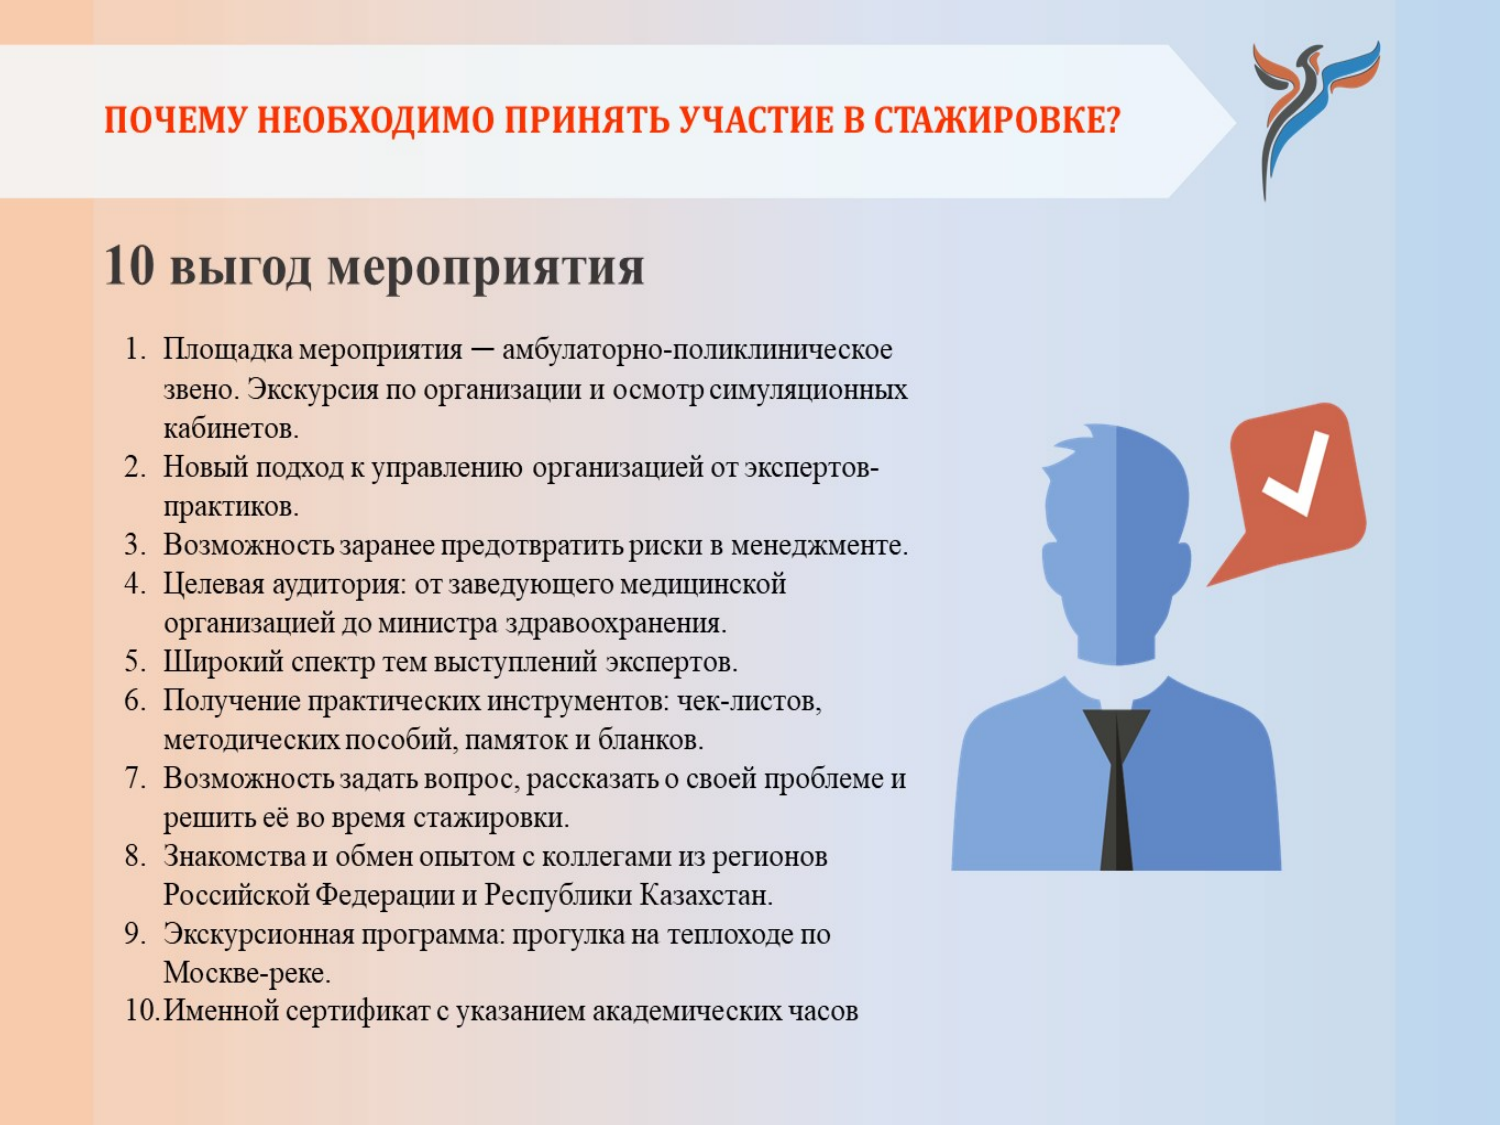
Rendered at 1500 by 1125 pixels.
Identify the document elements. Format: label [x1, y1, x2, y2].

list [0, 0, 1500, 1125]
